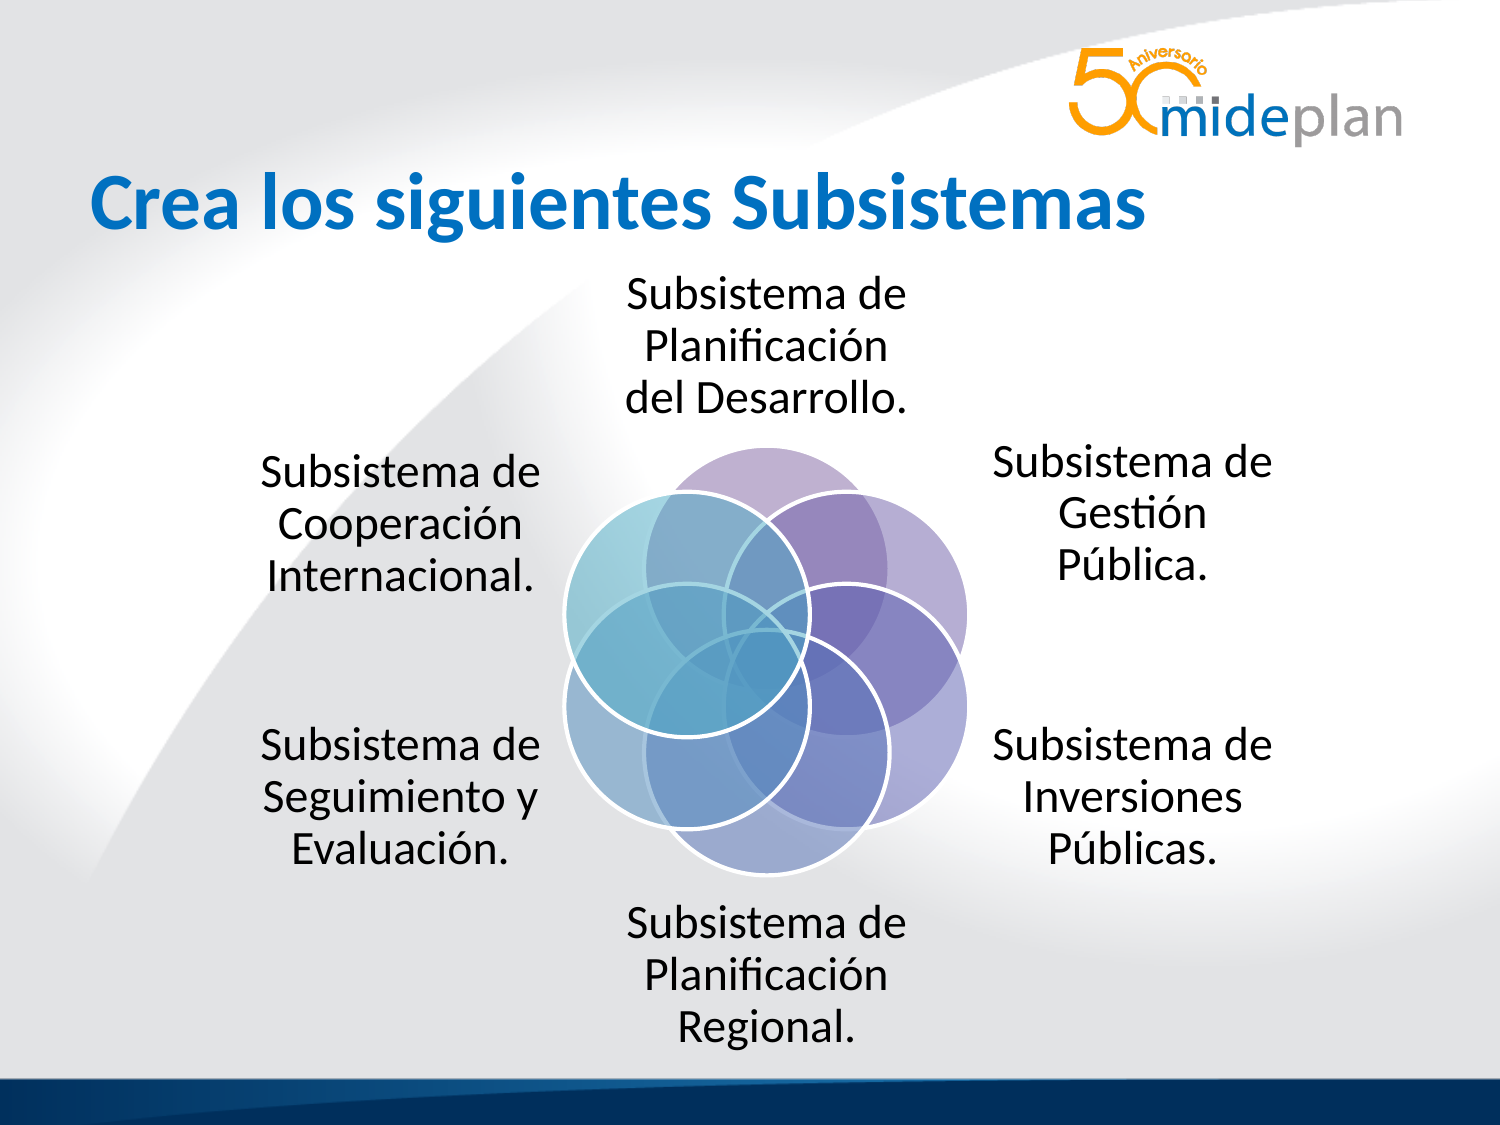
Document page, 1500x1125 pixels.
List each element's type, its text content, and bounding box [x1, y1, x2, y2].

picture [0, 1070, 1500, 1125]
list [74, 262, 1459, 1059]
picture [1045, 30, 1425, 150]
title Crea los siguientes Subsistemas [74, 160, 1426, 233]
